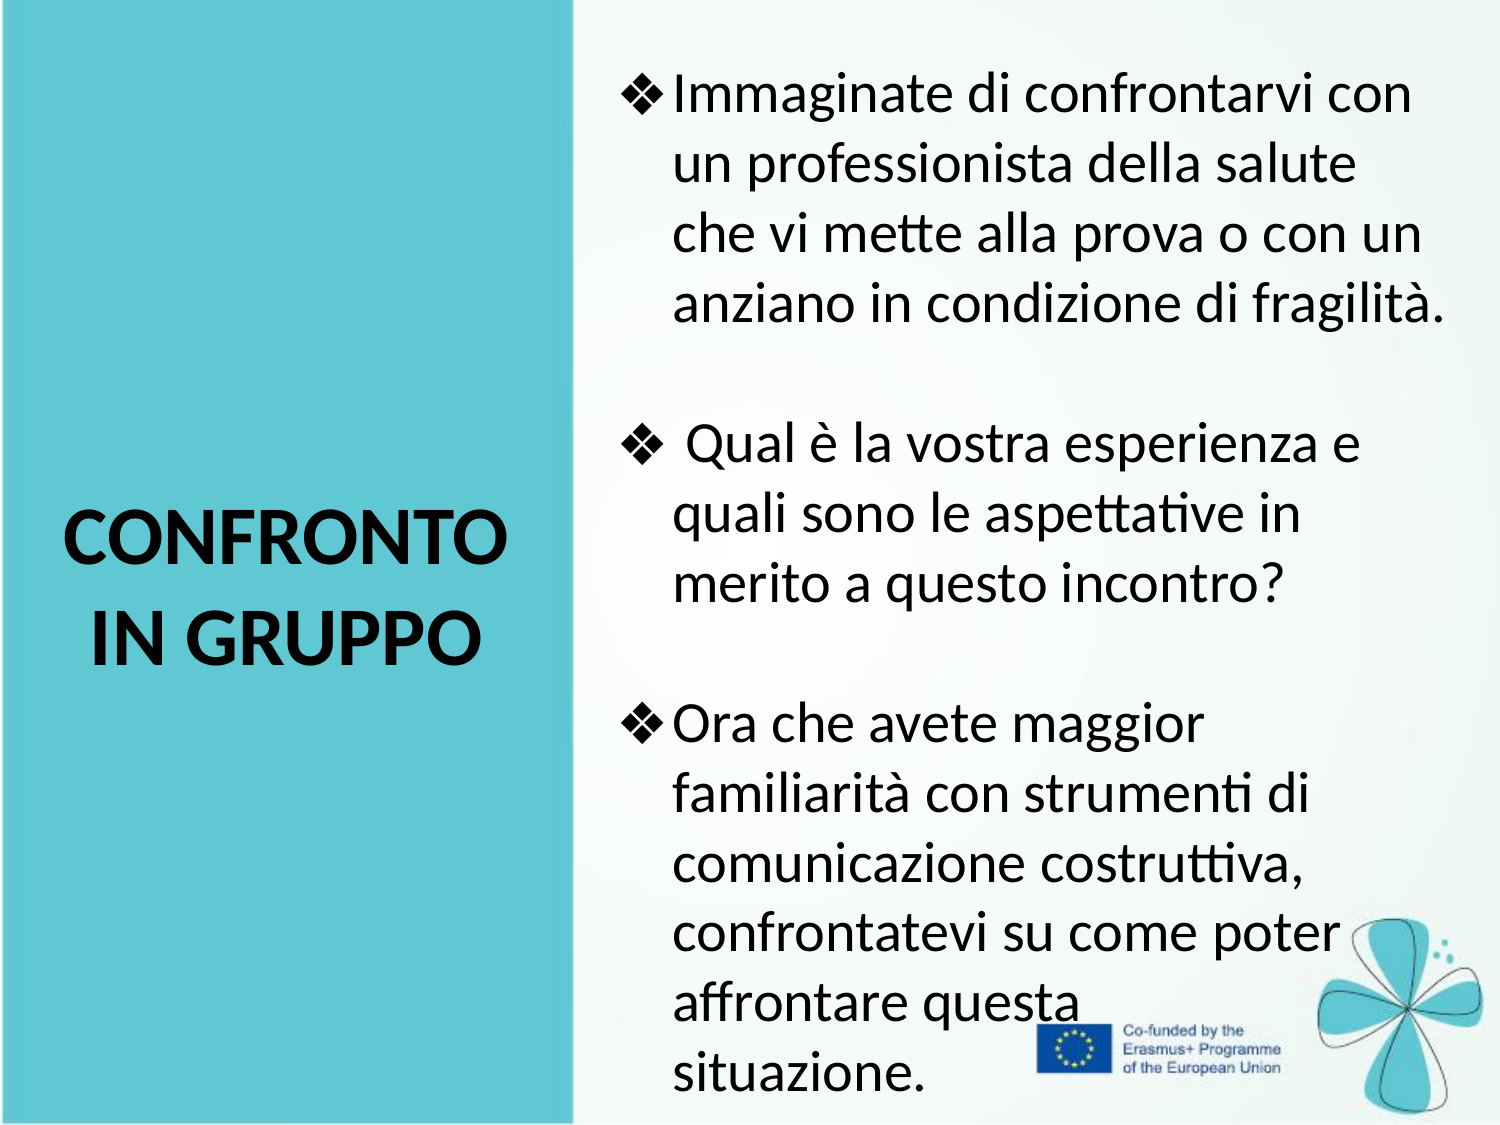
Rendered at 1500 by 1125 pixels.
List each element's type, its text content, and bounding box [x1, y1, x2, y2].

text_box Immaginate di confrontarvi con un professionista della salute che vi mette alla prova o con un anziano in condizione di fragilità. Qual è la vostra esperienza e quali sono le aspettative in merito a questo incontro? Ora che avete maggior familiarità con strumenti di comunicazione costruttiva, confrontatevi su come poter affrontare questa situazione. [582, 46, 1467, 1125]
picture [0, 0, 1500, 1125]
text_box Confronto in gruppo [33, 474, 539, 689]
